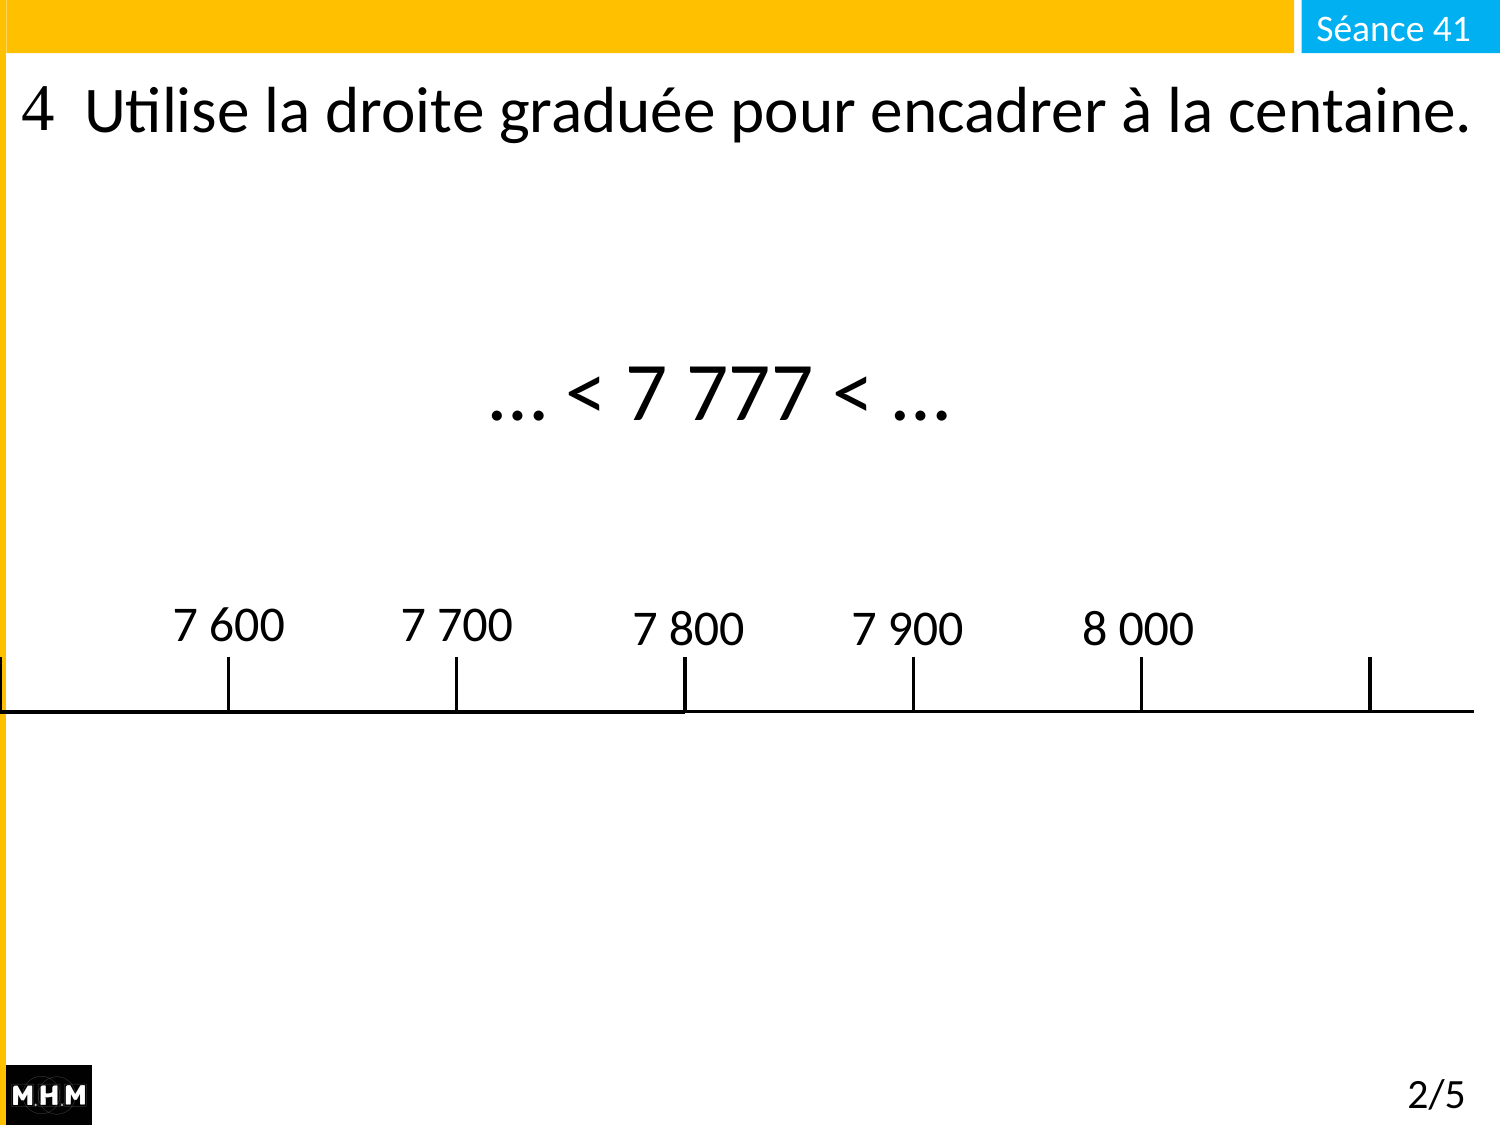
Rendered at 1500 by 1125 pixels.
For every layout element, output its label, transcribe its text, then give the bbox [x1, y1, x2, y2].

text_box … < 7 777 < … [474, 329, 1111, 445]
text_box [0, 583, 1474, 713]
list 2/5 [1373, 1064, 1500, 1125]
picture [6, 1065, 92, 1125]
title Utilise la droite graduée pour encadrer à la centaine. [69, 41, 1500, 181]
